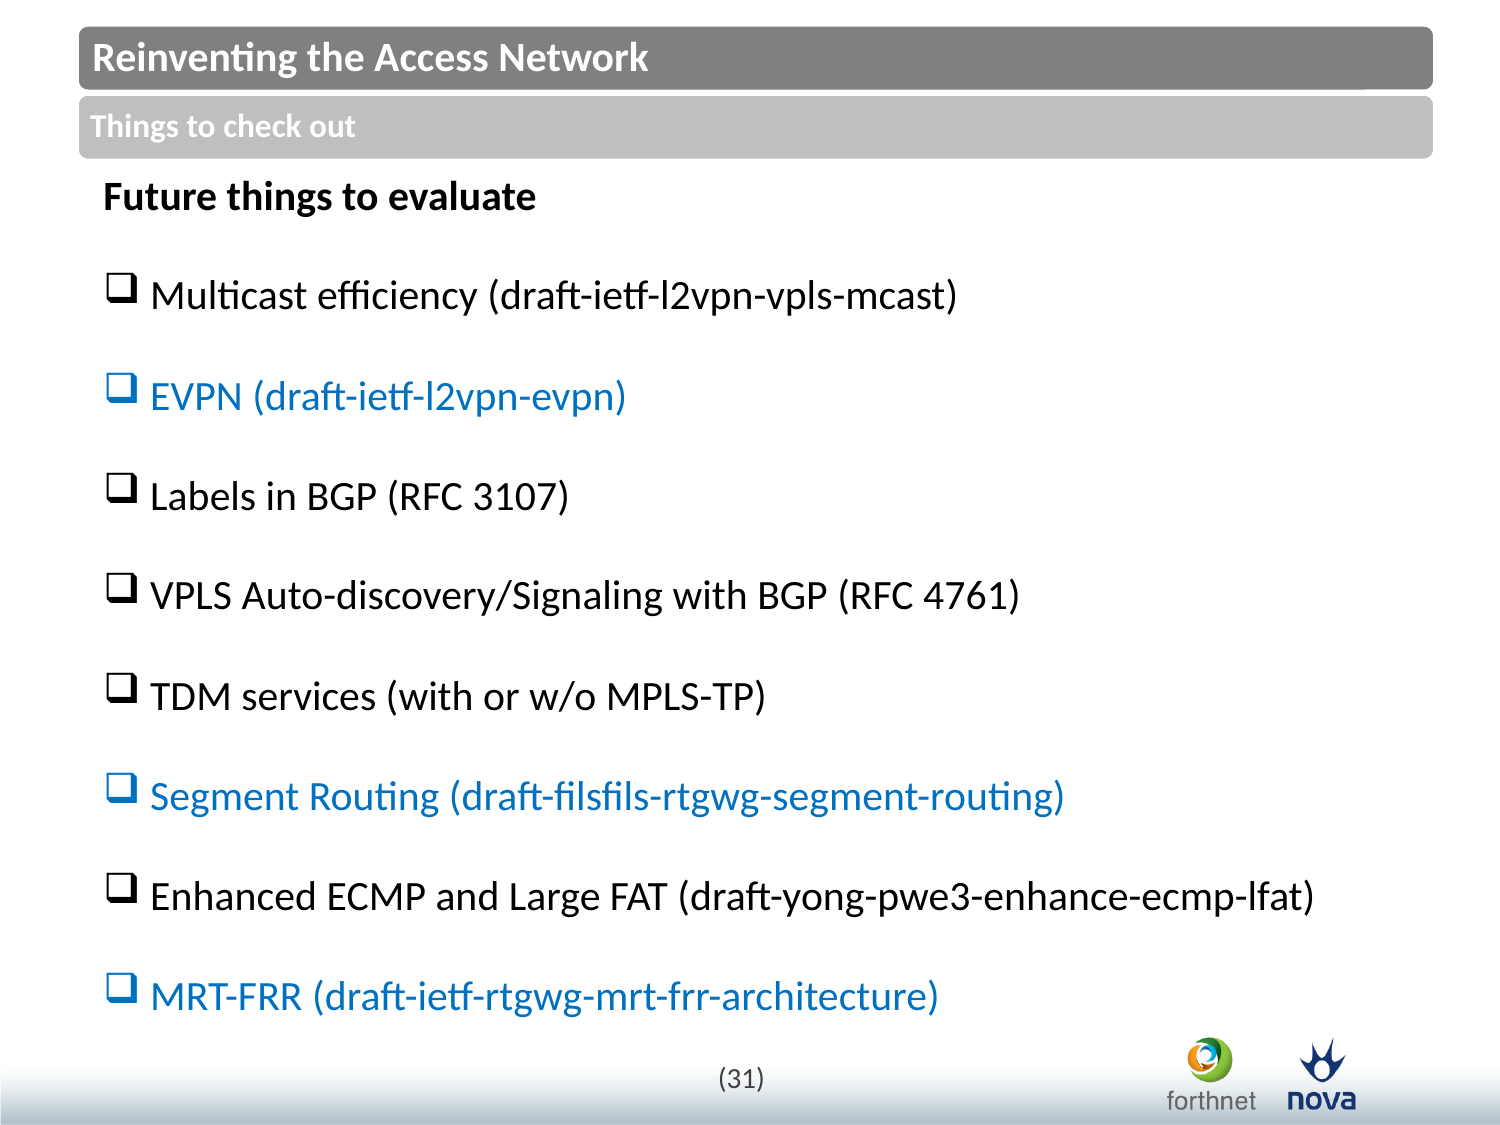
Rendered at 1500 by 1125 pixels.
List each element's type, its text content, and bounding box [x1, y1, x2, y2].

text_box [76, 24, 1436, 162]
text_box Future things to evaluate Multicast efficiency (draft-ietf-l2vpn-vpls-mcast) EVPN (draft-ietf-l2vpn-evpn) Labels in BGP (RFC 3107) VPLS Auto-discovery/Signaling with BGP (RFC 4761) TDM services (with or w/o MPLS-TP) Segment Routing (draft-filsfils-rtgwg-segment-routing) Enhanced ECMP and Large FAT (draft-yong-pwe3-enhance-ecmp-lfat) MRT-FRR (draft-ietf-rtgwg-mrt-frr-architecture) [88, 169, 1424, 1026]
slide_number (31) [703, 1046, 1054, 1107]
picture [2, 1026, 1500, 1125]
